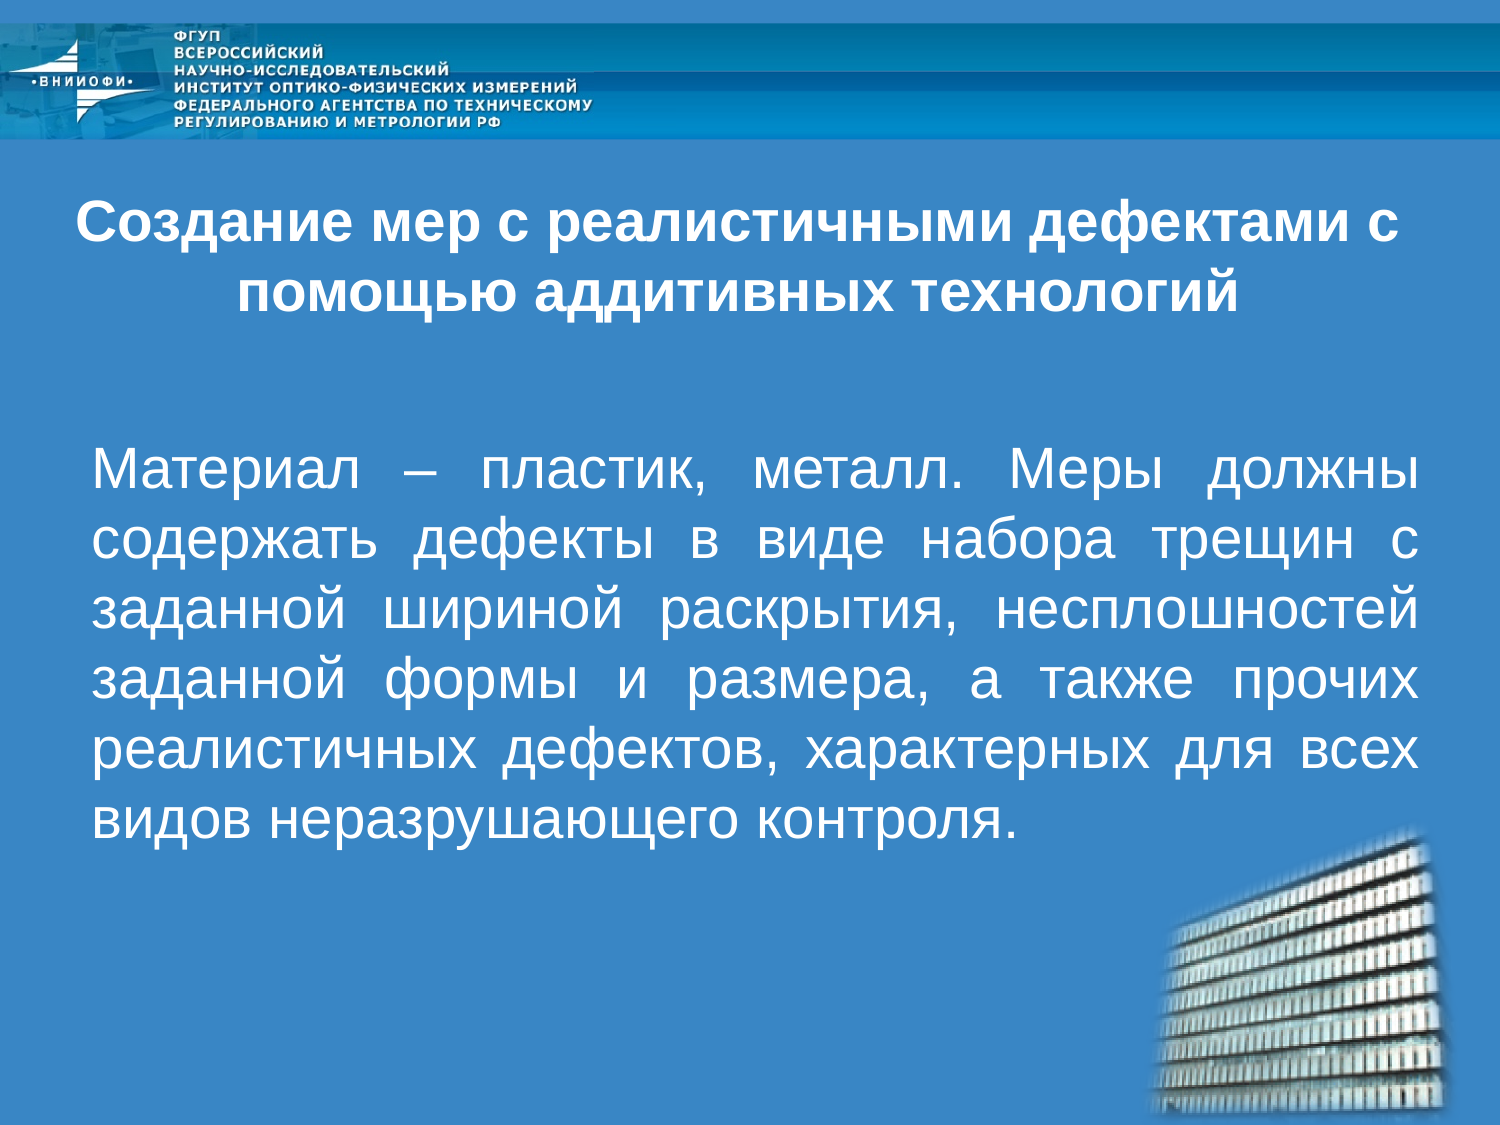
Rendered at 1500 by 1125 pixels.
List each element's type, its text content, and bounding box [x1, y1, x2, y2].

picture [368, 116, 410, 126]
text_box Материал – пластик, металл. Меры должны содержать дефекты в виде набора трещин с заданной шириной раскрытия, несплошностей заданной формы и размера, а также прочих реалистичных дефектов, характерных для всех видов неразрушающего контроля. [76, 422, 1436, 858]
picture [424, 100, 447, 110]
picture [265, 44, 322, 58]
picture [321, 100, 349, 110]
picture [352, 99, 373, 110]
picture [1147, 830, 1459, 1115]
picture [478, 116, 500, 126]
picture [336, 117, 345, 126]
picture [583, 100, 592, 110]
picture [454, 100, 473, 110]
picture [475, 100, 496, 111]
picture [354, 117, 365, 126]
picture [0, 24, 1500, 139]
text_box Создание мер с реалистичными дефектами с помощью аддитивных технологий [46, 175, 1430, 331]
picture [412, 116, 469, 127]
picture [269, 100, 300, 111]
picture [524, 100, 531, 110]
picture [303, 100, 313, 111]
picture [500, 100, 521, 110]
picture [533, 100, 554, 111]
picture [556, 100, 580, 111]
picture [374, 100, 416, 111]
